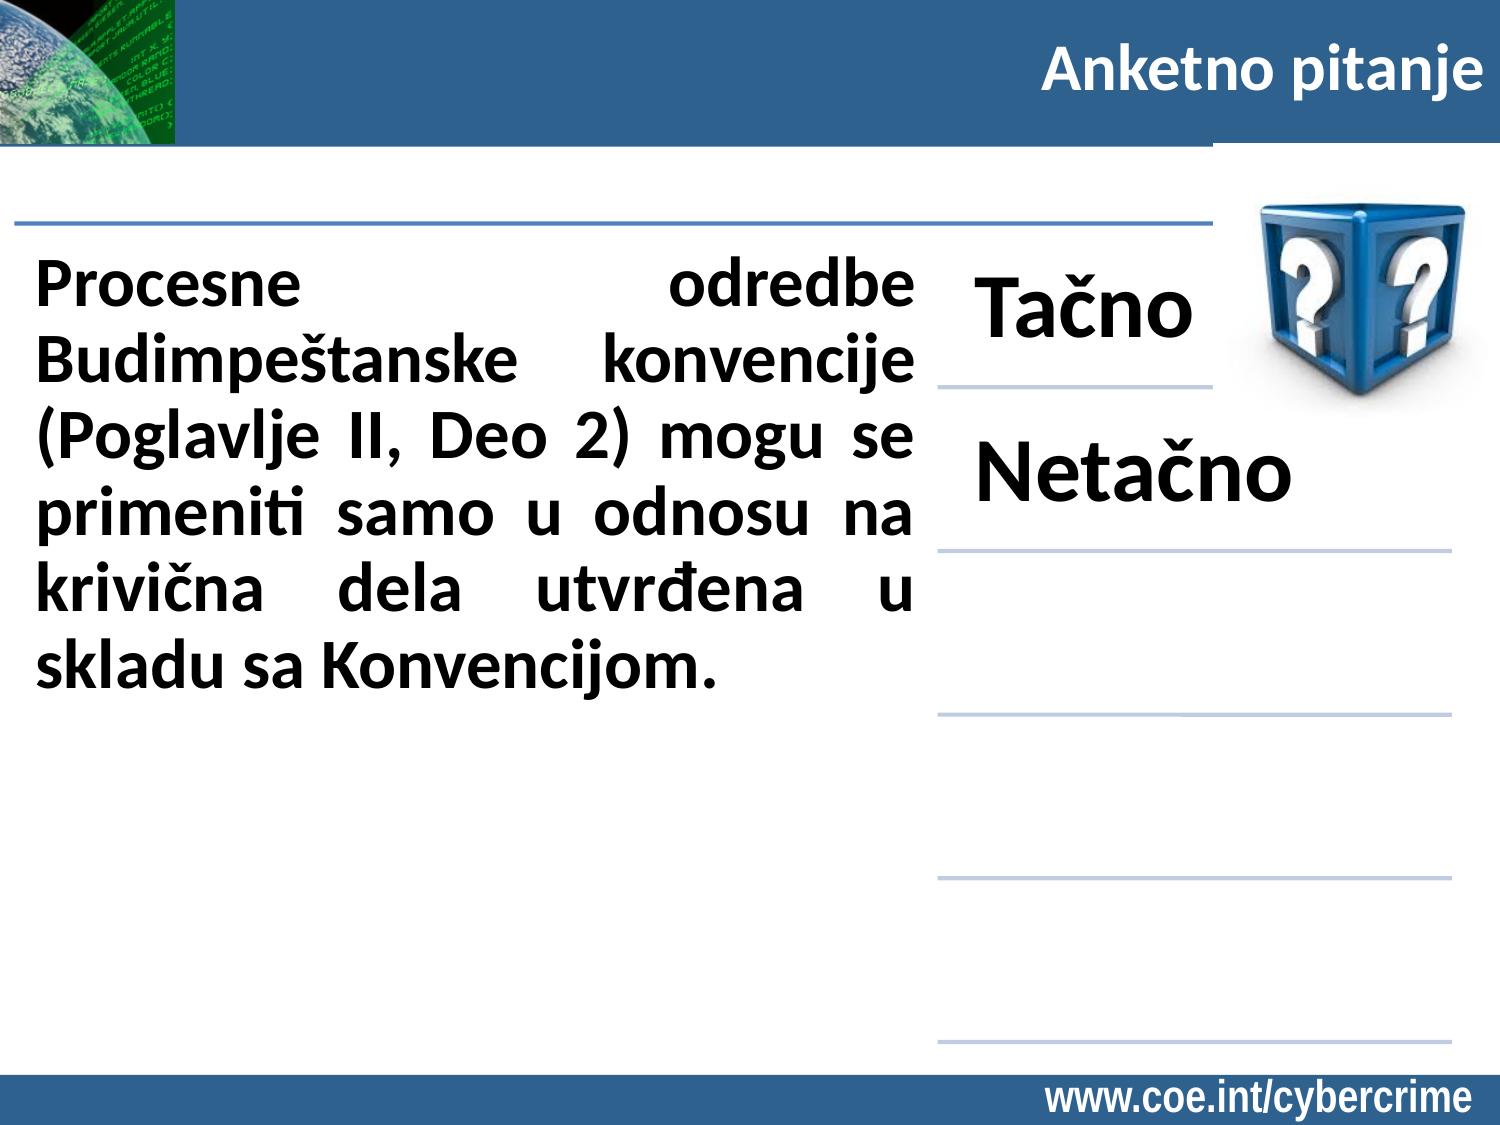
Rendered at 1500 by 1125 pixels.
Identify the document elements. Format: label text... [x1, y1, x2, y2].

picture [0, 0, 175, 144]
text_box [14, 222, 1454, 1053]
text_box [0, 1073, 1030, 1125]
picture [1212, 142, 1500, 434]
text_box Anketno pitanje [177, 0, 1500, 149]
text_box www.coe.int/cybercrime [1030, 1059, 1500, 1125]
